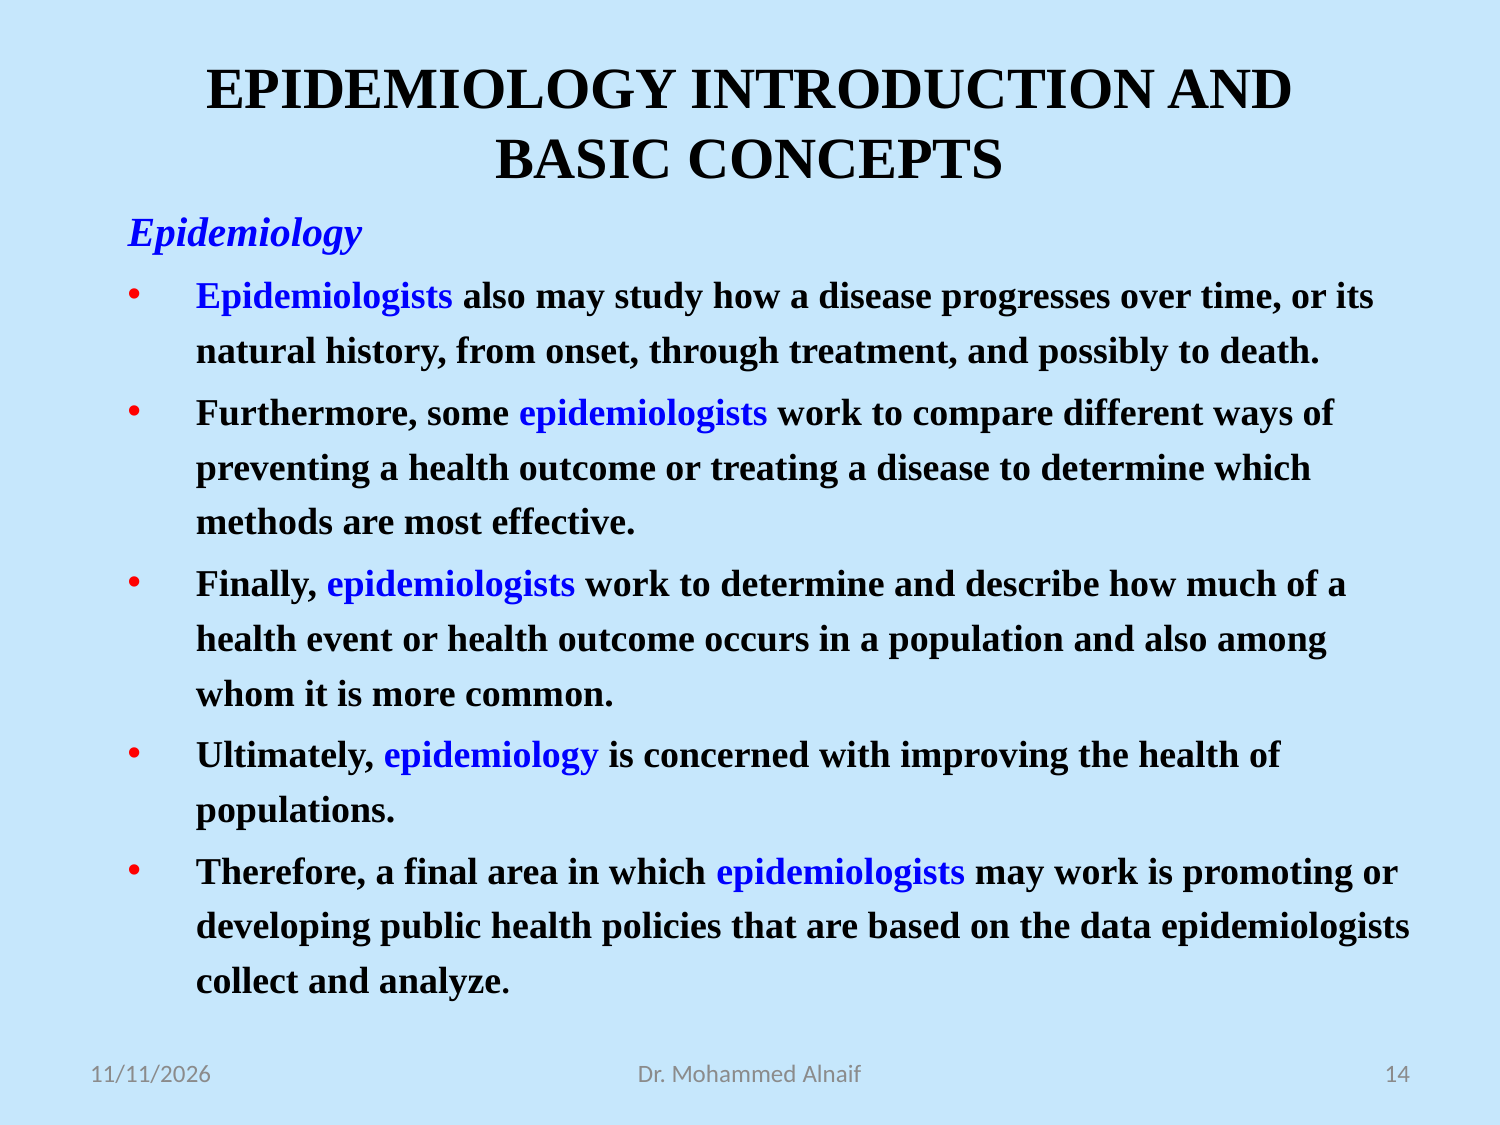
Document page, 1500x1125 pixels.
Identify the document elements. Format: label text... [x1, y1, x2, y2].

subtitle Epidemiology Epidemiologists also may study how a disease progresses over time, or its natural history, from onset, through treatment, and possibly to death. Furthermore, some epidemiologists work to compare different ways of preventing a health outcome or treating a disease to determine which methods are most effective. Finally, epidemiologists work to determine and describe how much of a health event or health outcome occurs in a population and also among whom it is more common. Ultimately, epidemiology is concerned with improving the health of populations. Therefore, a final area in which epidemiologists may work is promoting or developing public health policies that are based on the data epidemiologists collect and analyze. [112, 187, 1450, 1025]
title EPIDEMIOLOGY INTRODUCTION AND BASIC CONCEPTS [112, 66, 1388, 175]
slide_number 14 [1074, 1042, 1425, 1103]
footer Dr. Mohammed Alnaif [512, 1042, 988, 1103]
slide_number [75, 1042, 425, 1103]
